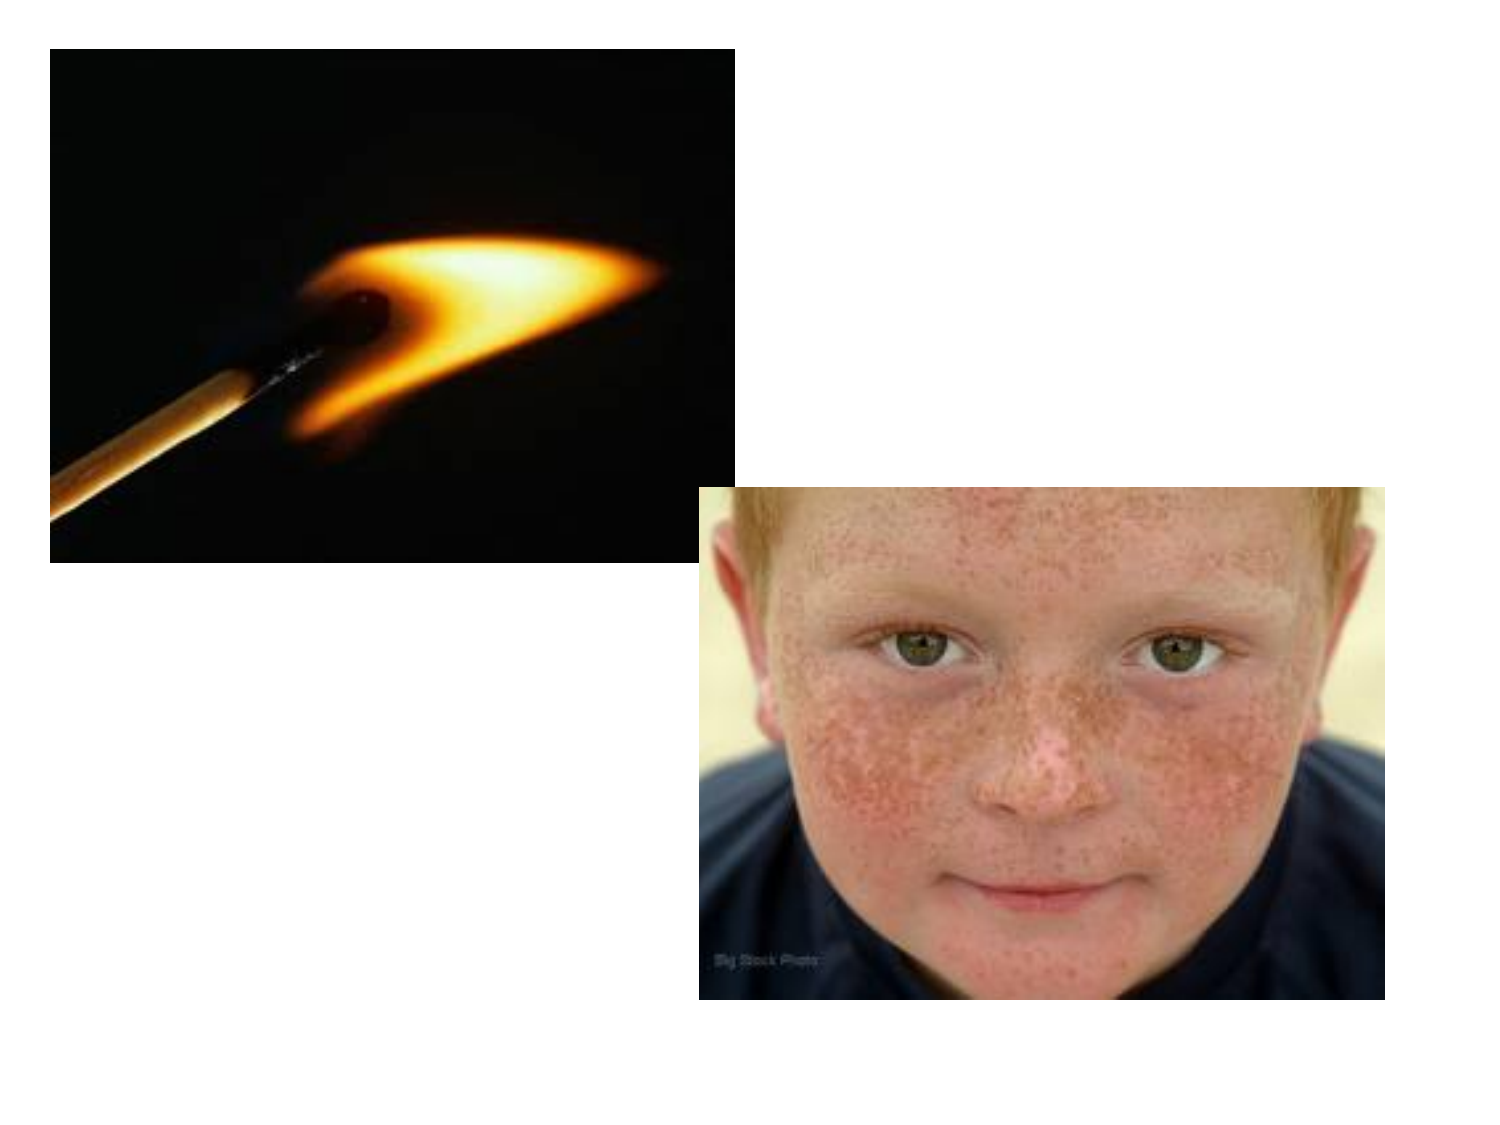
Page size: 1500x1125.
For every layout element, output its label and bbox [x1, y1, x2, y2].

list [49, 49, 735, 563]
picture [699, 487, 1385, 1001]
